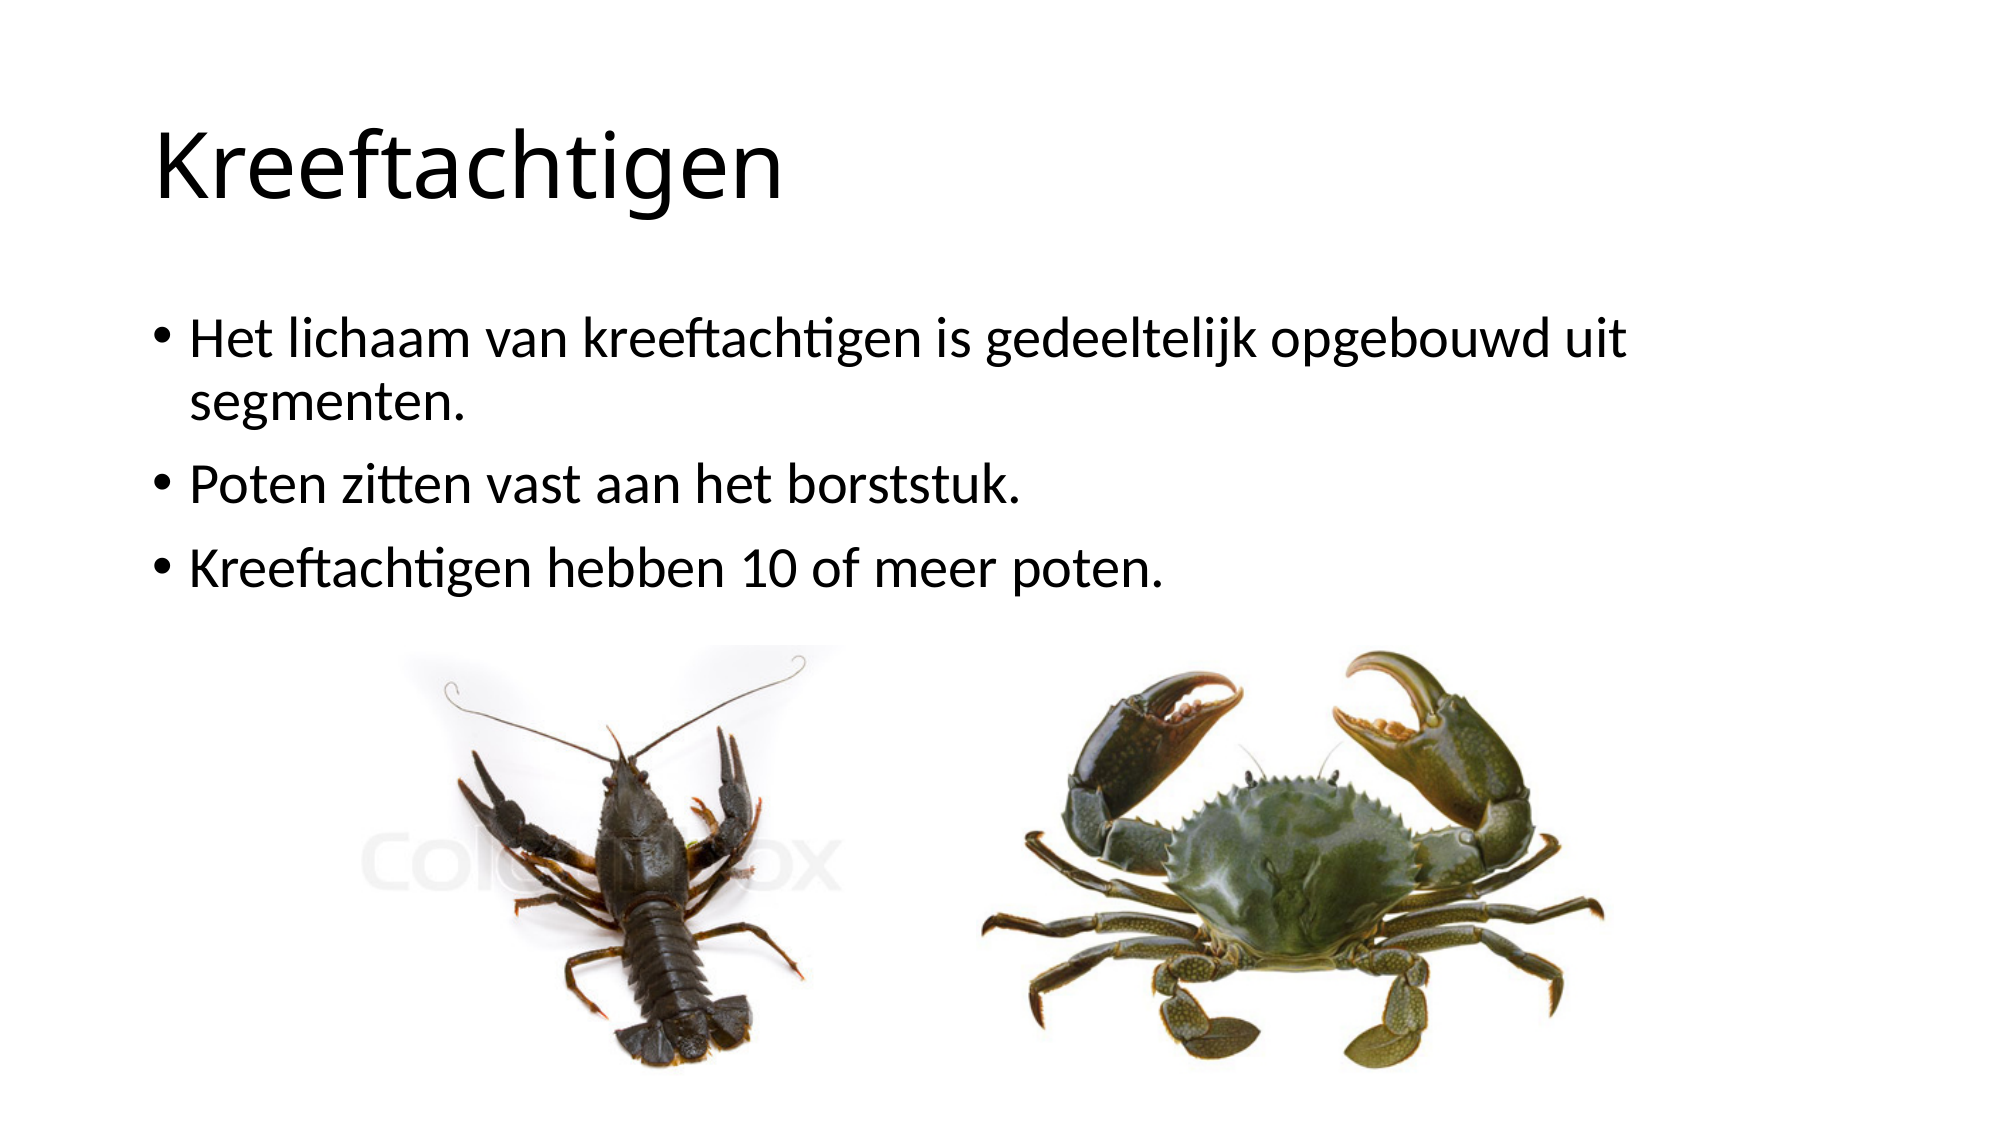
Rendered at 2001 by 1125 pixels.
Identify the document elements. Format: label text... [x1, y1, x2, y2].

list Het lichaam van kreeftachtigen is gedeeltelijk opgebouwd uit segmenten. Poten zitten vast aan het borststuk. Kreeftachtigen hebben 10 of meer poten. [137, 299, 1863, 1014]
picture [350, 645, 932, 1077]
picture [976, 645, 1615, 1074]
title Kreeftachtigen [137, 59, 1863, 278]
